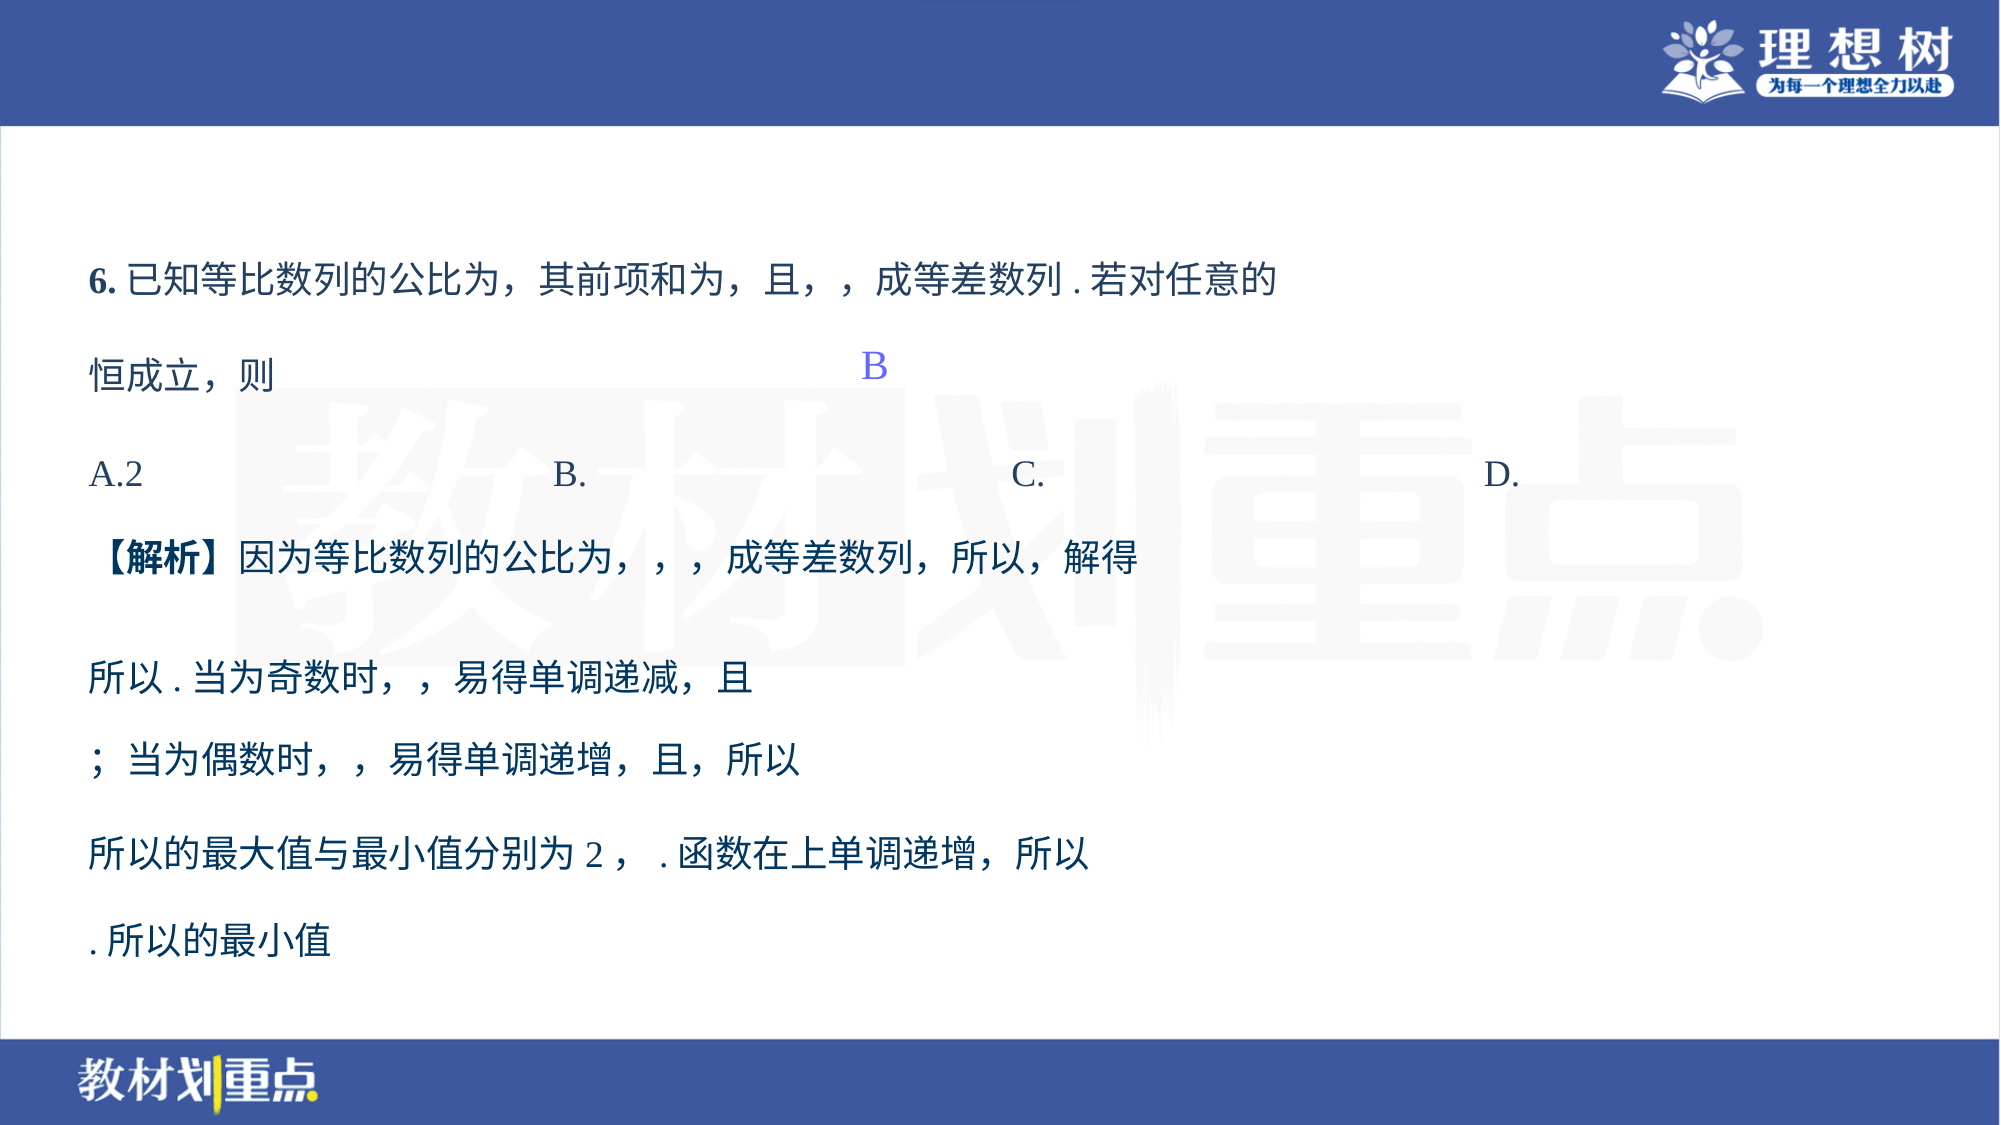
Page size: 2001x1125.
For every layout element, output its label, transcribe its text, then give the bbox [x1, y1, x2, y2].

picture [0, 0, 2000, 1125]
text_box B [845, 335, 904, 386]
